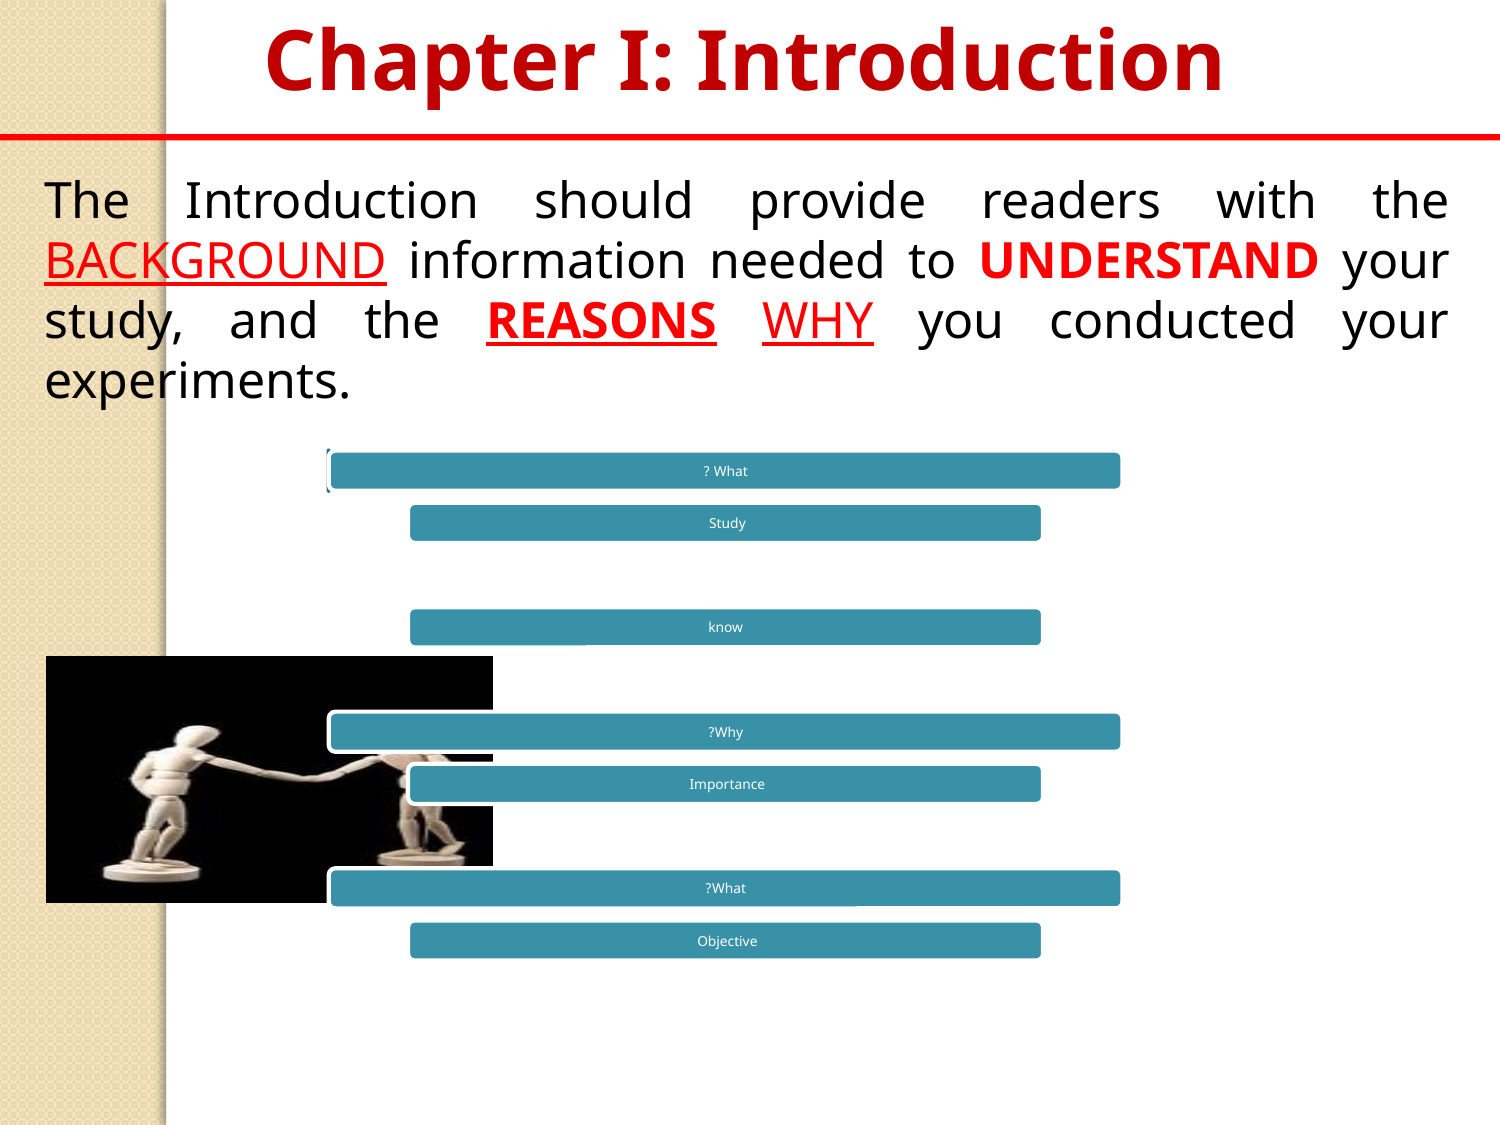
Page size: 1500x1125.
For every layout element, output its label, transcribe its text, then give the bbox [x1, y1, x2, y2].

text_box The Introduction should provide readers with the BACKGROUND information needed to UNDERSTAND your study, and the REASONS WHY you conducted your experiments. [29, 160, 1465, 416]
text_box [105, 398, 1346, 1066]
picture [46, 656, 105, 903]
text_box Chapter I: Introduction [64, 0, 1447, 115]
